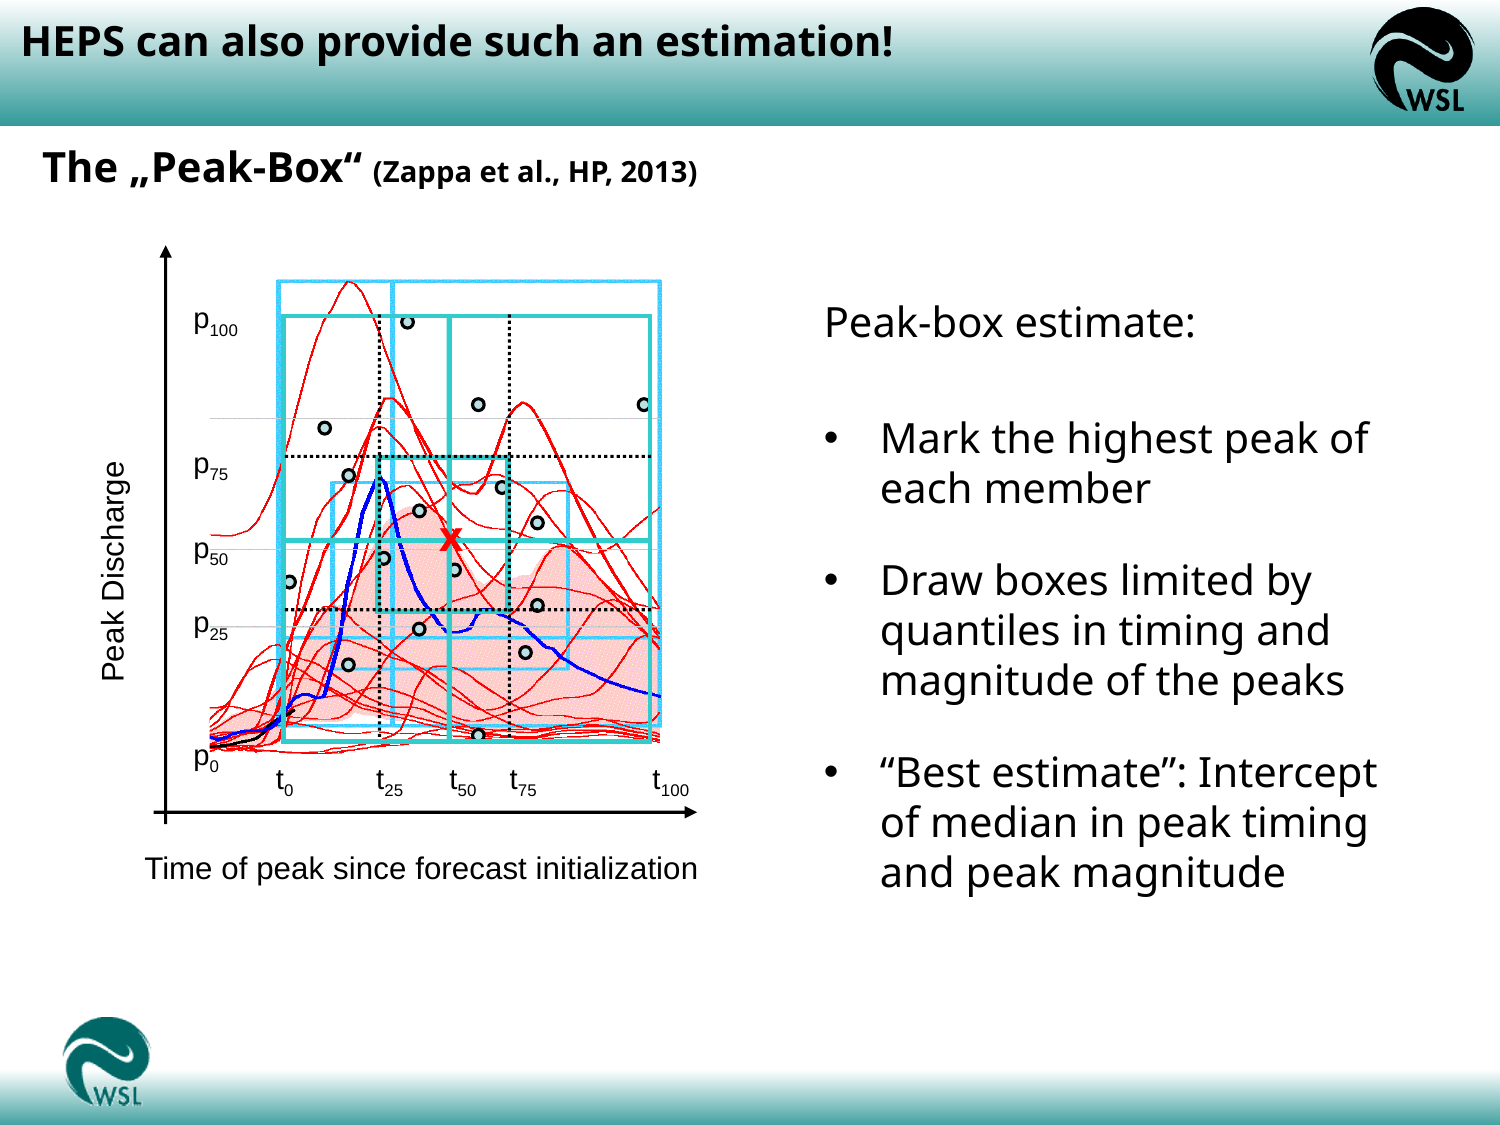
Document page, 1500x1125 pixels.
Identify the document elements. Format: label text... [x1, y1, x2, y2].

text_box [166, 811, 698, 819]
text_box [284, 314, 652, 740]
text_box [176, 292, 707, 804]
text_box Peak-box estimate: Mark the highest peak of each member Draw boxes limited by quantiles in timing and magnitude of the peaks “Best estimate”: Intercept of median in peak timing and peak magnitude [809, 288, 1424, 904]
text_box Time of peak since forecast initialization [129, 840, 715, 893]
text_box HEPS can also provide such an estimation! The „Peak-Box“ (Zappa et al., HP, 2013) [5, 6, 1471, 199]
text_box [159, 245, 172, 825]
picture [1471, 7, 1475, 111]
picture [209, 268, 668, 292]
text_box Peak Discharge [84, 446, 138, 698]
picture [52, 1017, 160, 1107]
